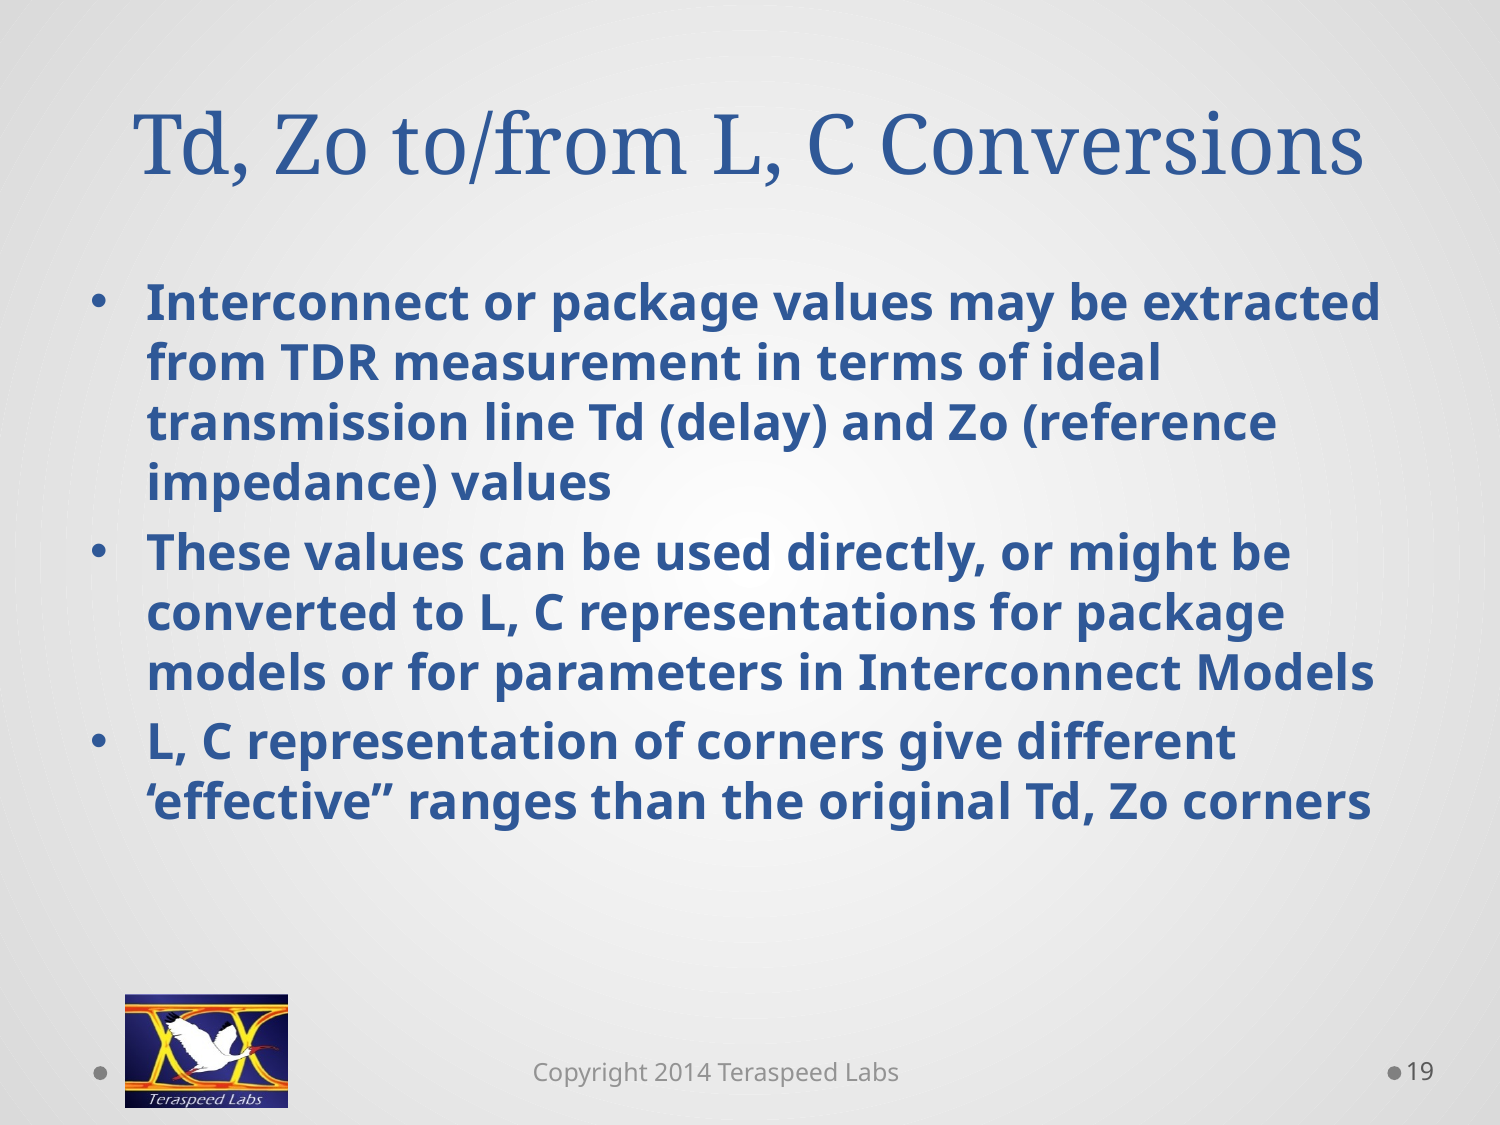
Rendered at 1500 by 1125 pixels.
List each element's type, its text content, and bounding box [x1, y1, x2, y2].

footer Copyright 2014 Teraspeed Labs [525, 1043, 993, 1103]
slide_number 19 [1401, 1042, 1494, 1103]
title Td, Zo to/from L, C Conversions [75, 0, 1425, 262]
list Interconnect or package values may be extracted from TDR measurement in terms of ideal transmission line Td (delay) and Zo (reference impedance) values These values can be used directly, or might be converted to L, C representations for package models or for parameters in Interconnect Models L, C representation of corners give different ‘effective” ranges than the original Td, Zo corners [75, 262, 1425, 1005]
picture [125, 1005, 288, 1108]
